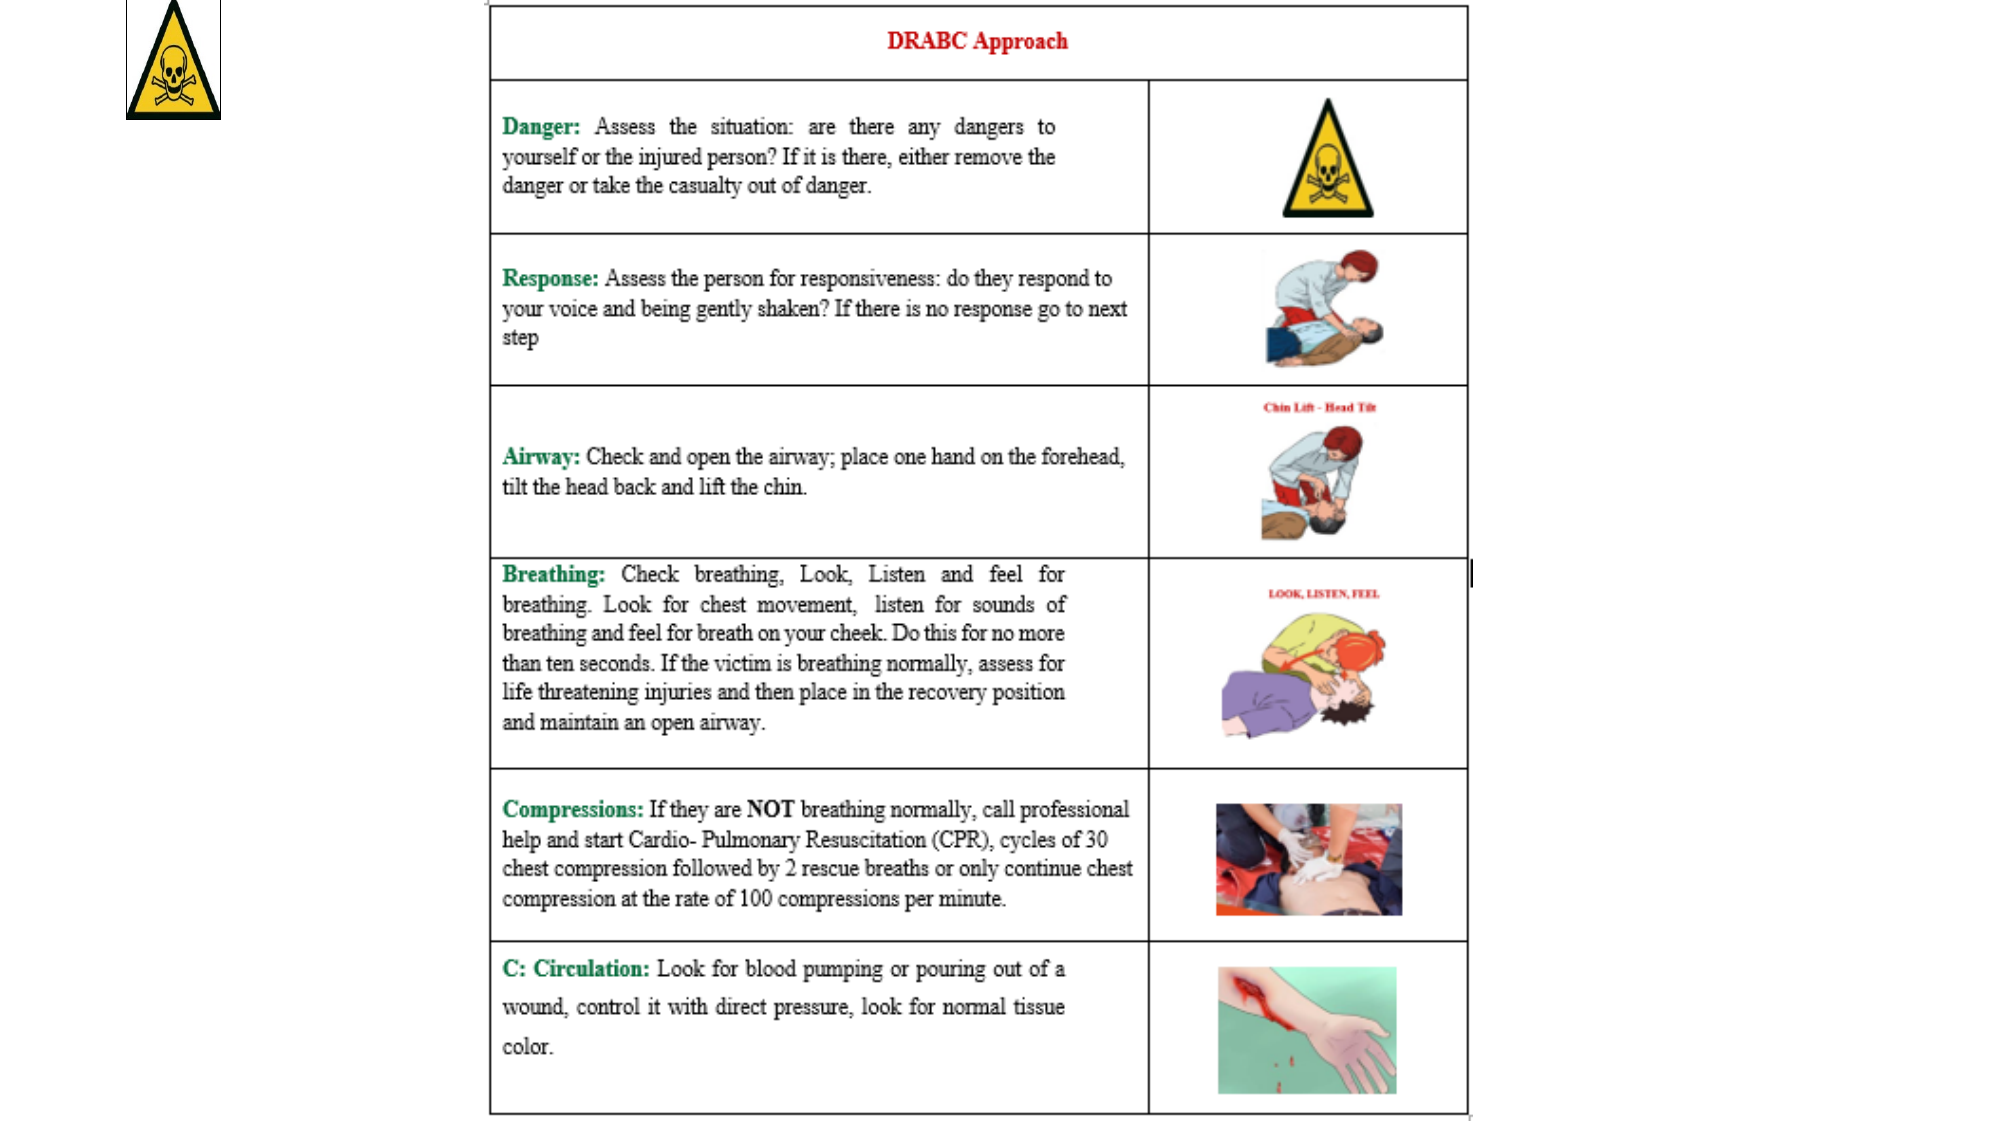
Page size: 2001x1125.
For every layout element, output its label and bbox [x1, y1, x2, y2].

picture [127, 0, 220, 119]
list [484, 0, 1473, 1121]
